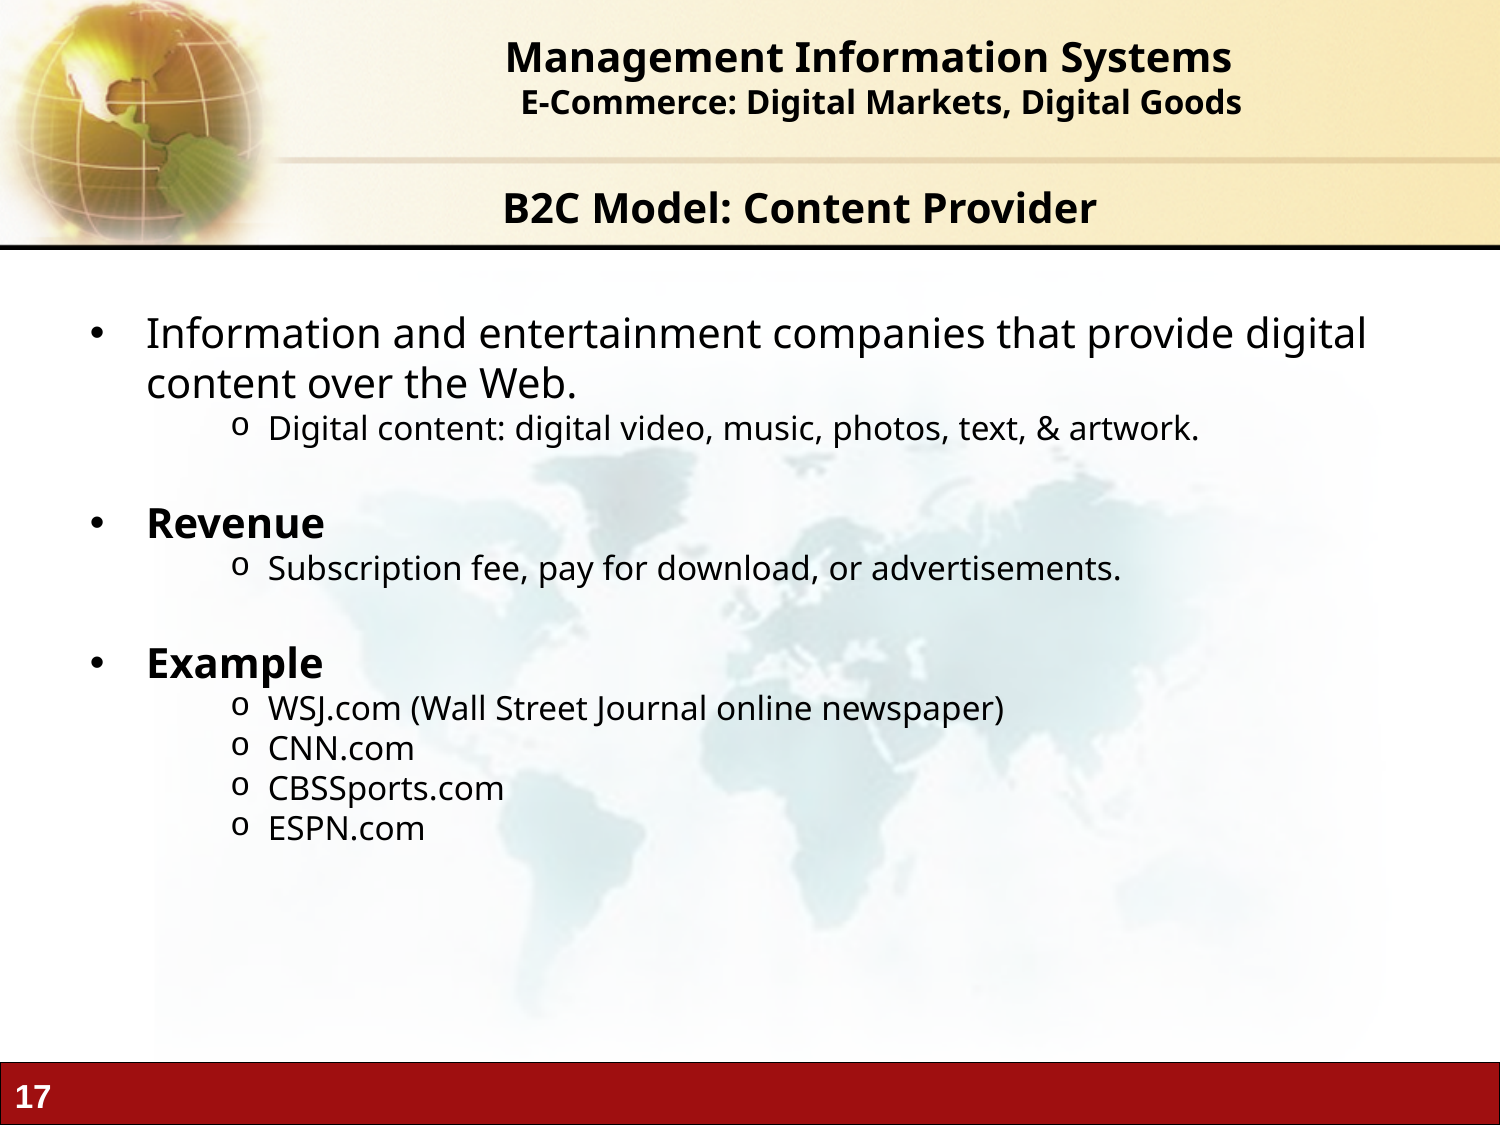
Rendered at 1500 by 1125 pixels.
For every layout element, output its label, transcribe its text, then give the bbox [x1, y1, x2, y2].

text_box Management Information Systems E-Commerce: Digital Markets, Digital Goods [237, 32, 1500, 119]
text_box B2C Model: Content Provider [262, 174, 1338, 240]
text_box Information and entertainment companies that provide digital content over the Web. Digital content: digital video, music, photos, text, & artwork. Revenue Subscription fee, pay for download, or advertisements. Example WSJ.com (Wall Street Journal online newspaper) CNN.com CBSSports.com ESPN.com [74, 299, 1413, 1025]
picture [0, 0, 1500, 1062]
